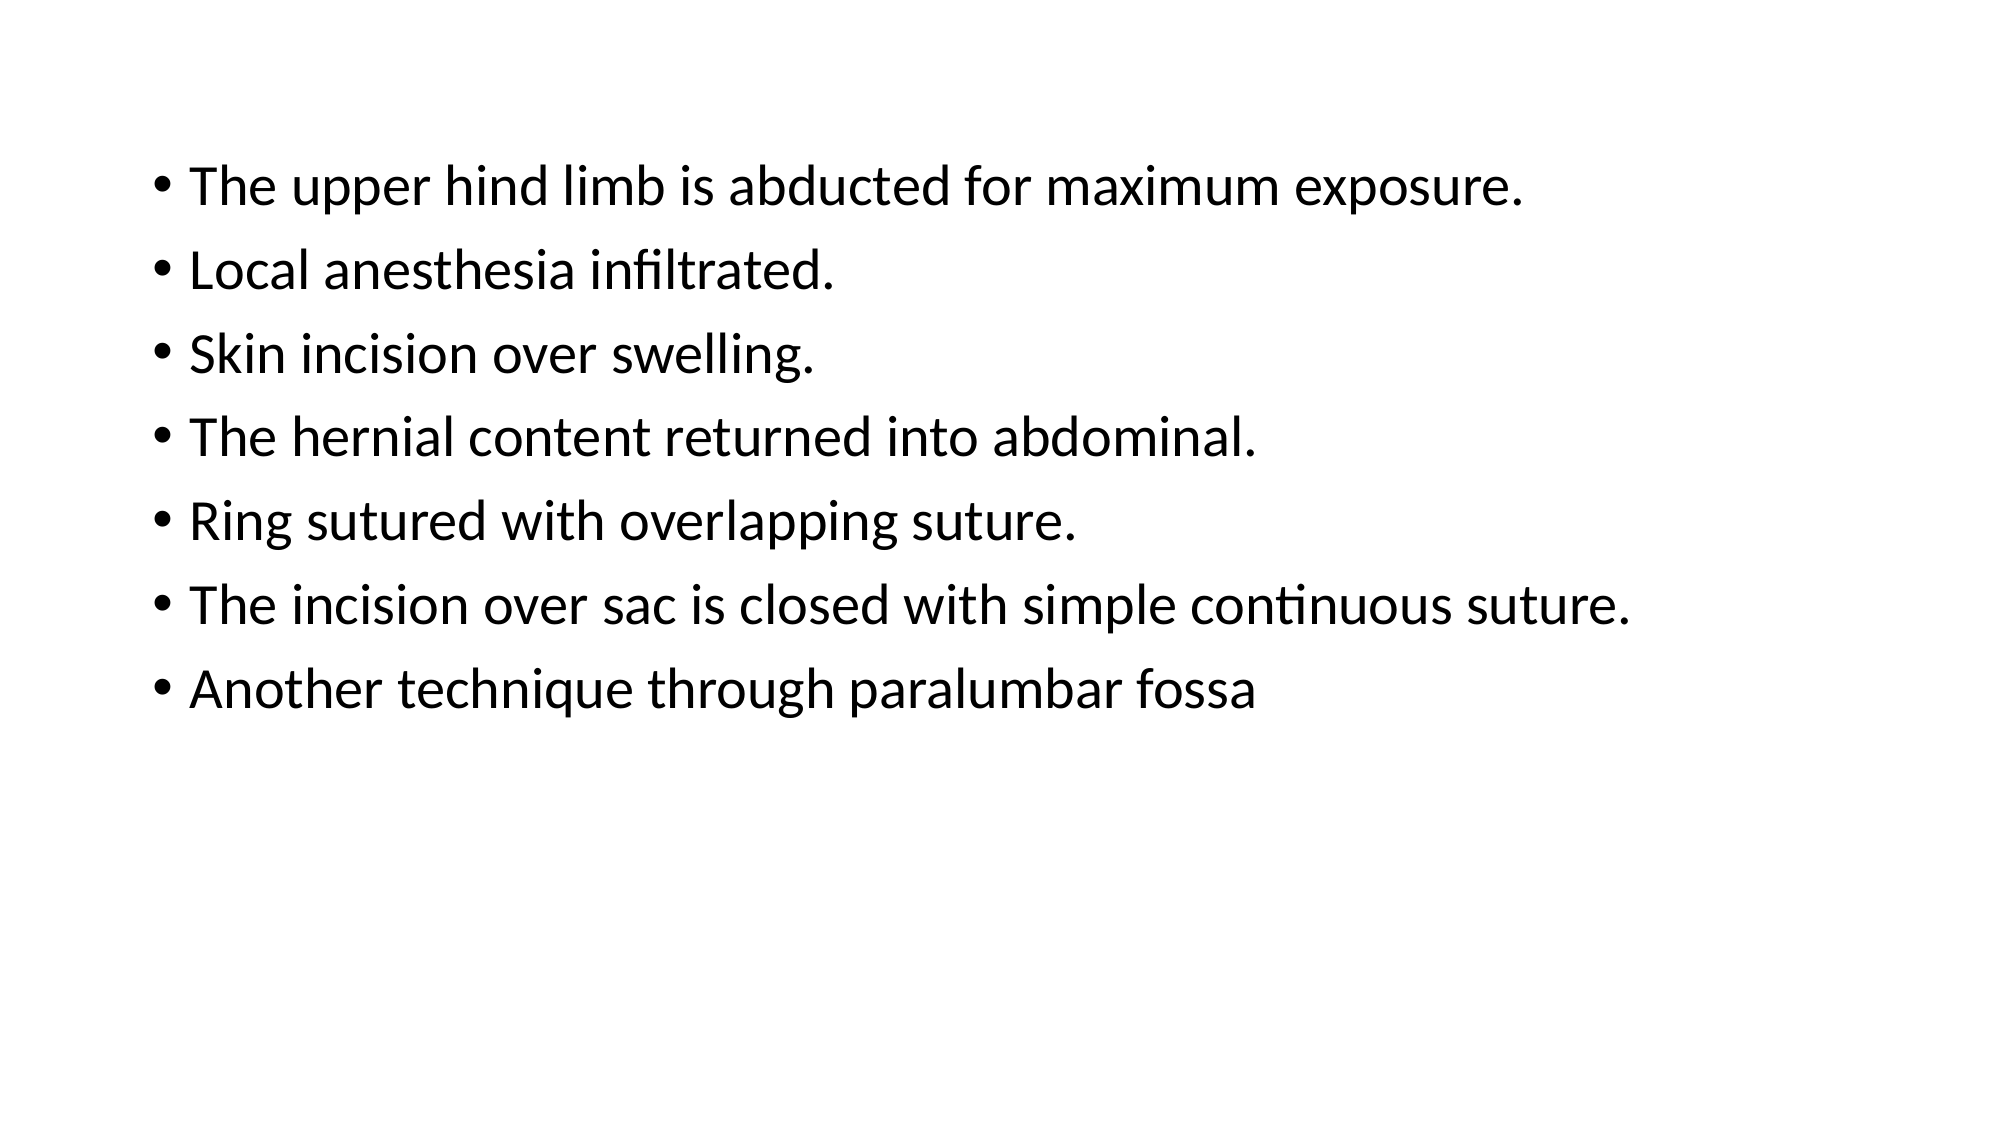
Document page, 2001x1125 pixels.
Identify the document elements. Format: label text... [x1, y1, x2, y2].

list The upper hind limb is abducted for maximum exposure. Local anesthesia infiltrated. Skin incision over swelling. The hernial content returned into abdominal. Ring sutured with overlapping suture. The incision over sac is closed with simple continuous suture. Another technique through paralumbar fossa [137, 147, 1863, 1014]
